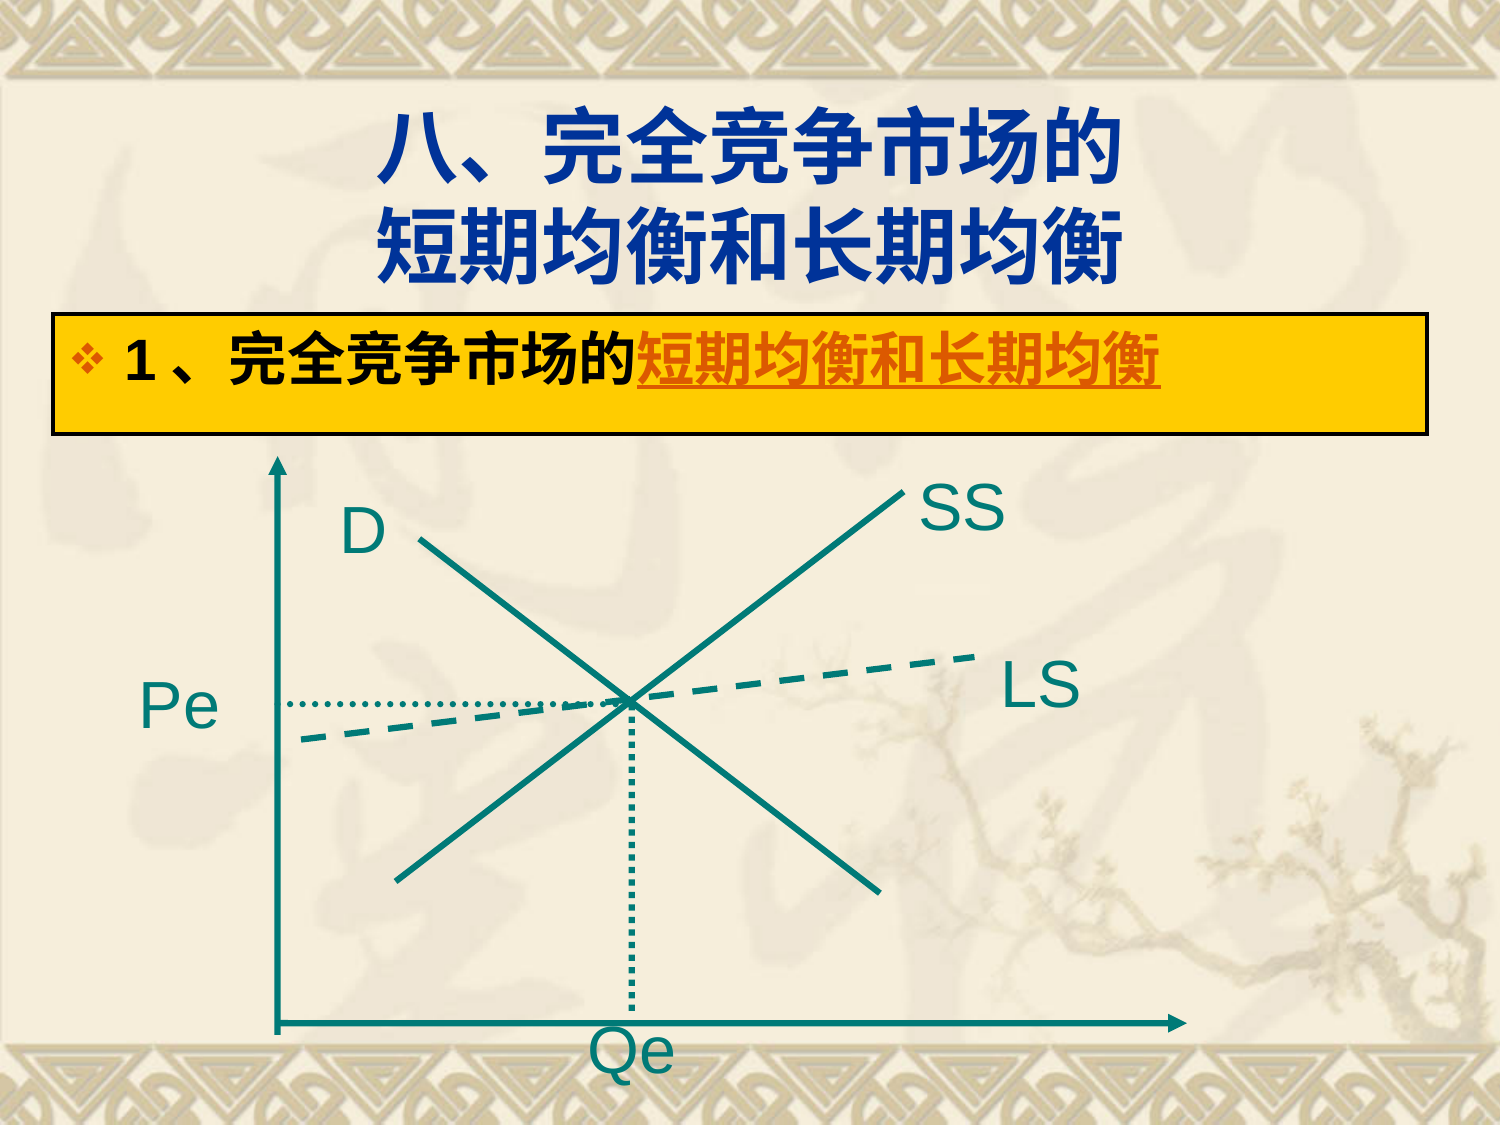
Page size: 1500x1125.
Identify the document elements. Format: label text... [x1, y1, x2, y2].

text_box Pe [123, 574, 302, 749]
text_box D [324, 479, 479, 575]
list 1、完全竞争市场的短期均衡和长期均衡 [53, 314, 1427, 435]
text_box [271, 456, 284, 574]
text_box Qe [572, 999, 821, 1095]
text_box LS [986, 633, 1187, 728]
title 八、完全竞争市场的 短期均衡和长期均衡 [49, 99, 1451, 288]
text_box [821, 1016, 1187, 1030]
picture [0, 0, 1500, 1125]
text_box SS [903, 456, 1046, 551]
